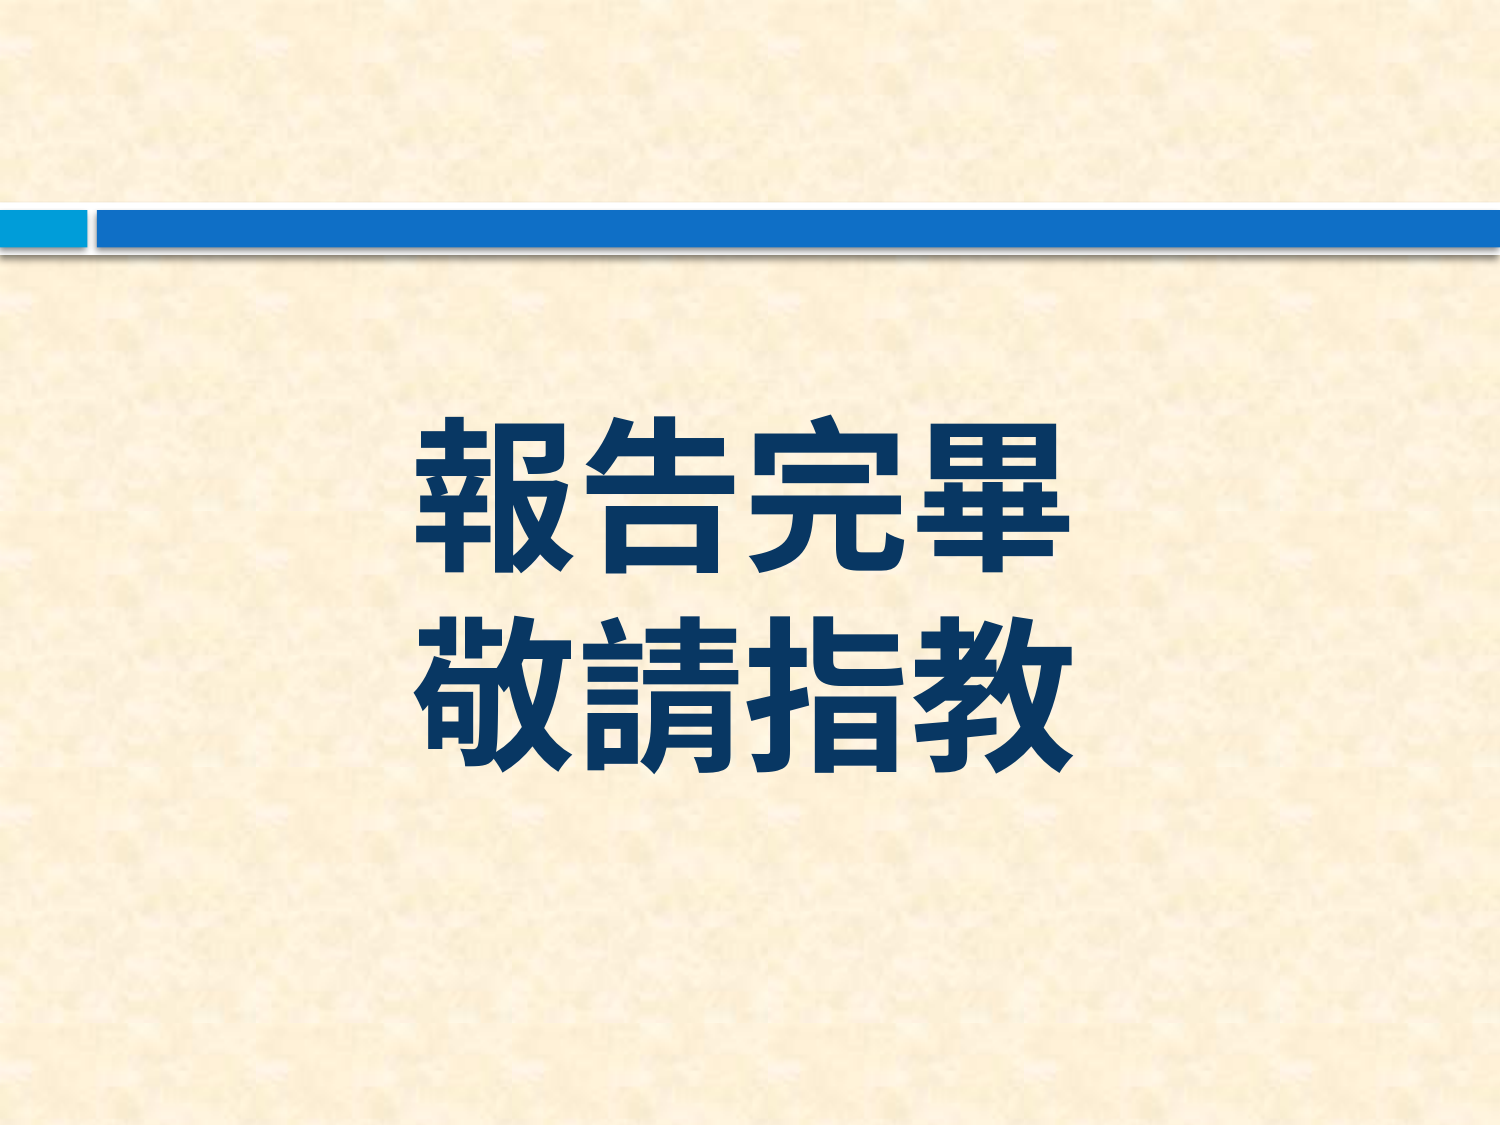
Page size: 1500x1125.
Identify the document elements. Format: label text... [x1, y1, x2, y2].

picture [0, 0, 1500, 202]
picture [0, 255, 1500, 1125]
title 報告完畢 敬請指教 [395, 422, 1102, 762]
